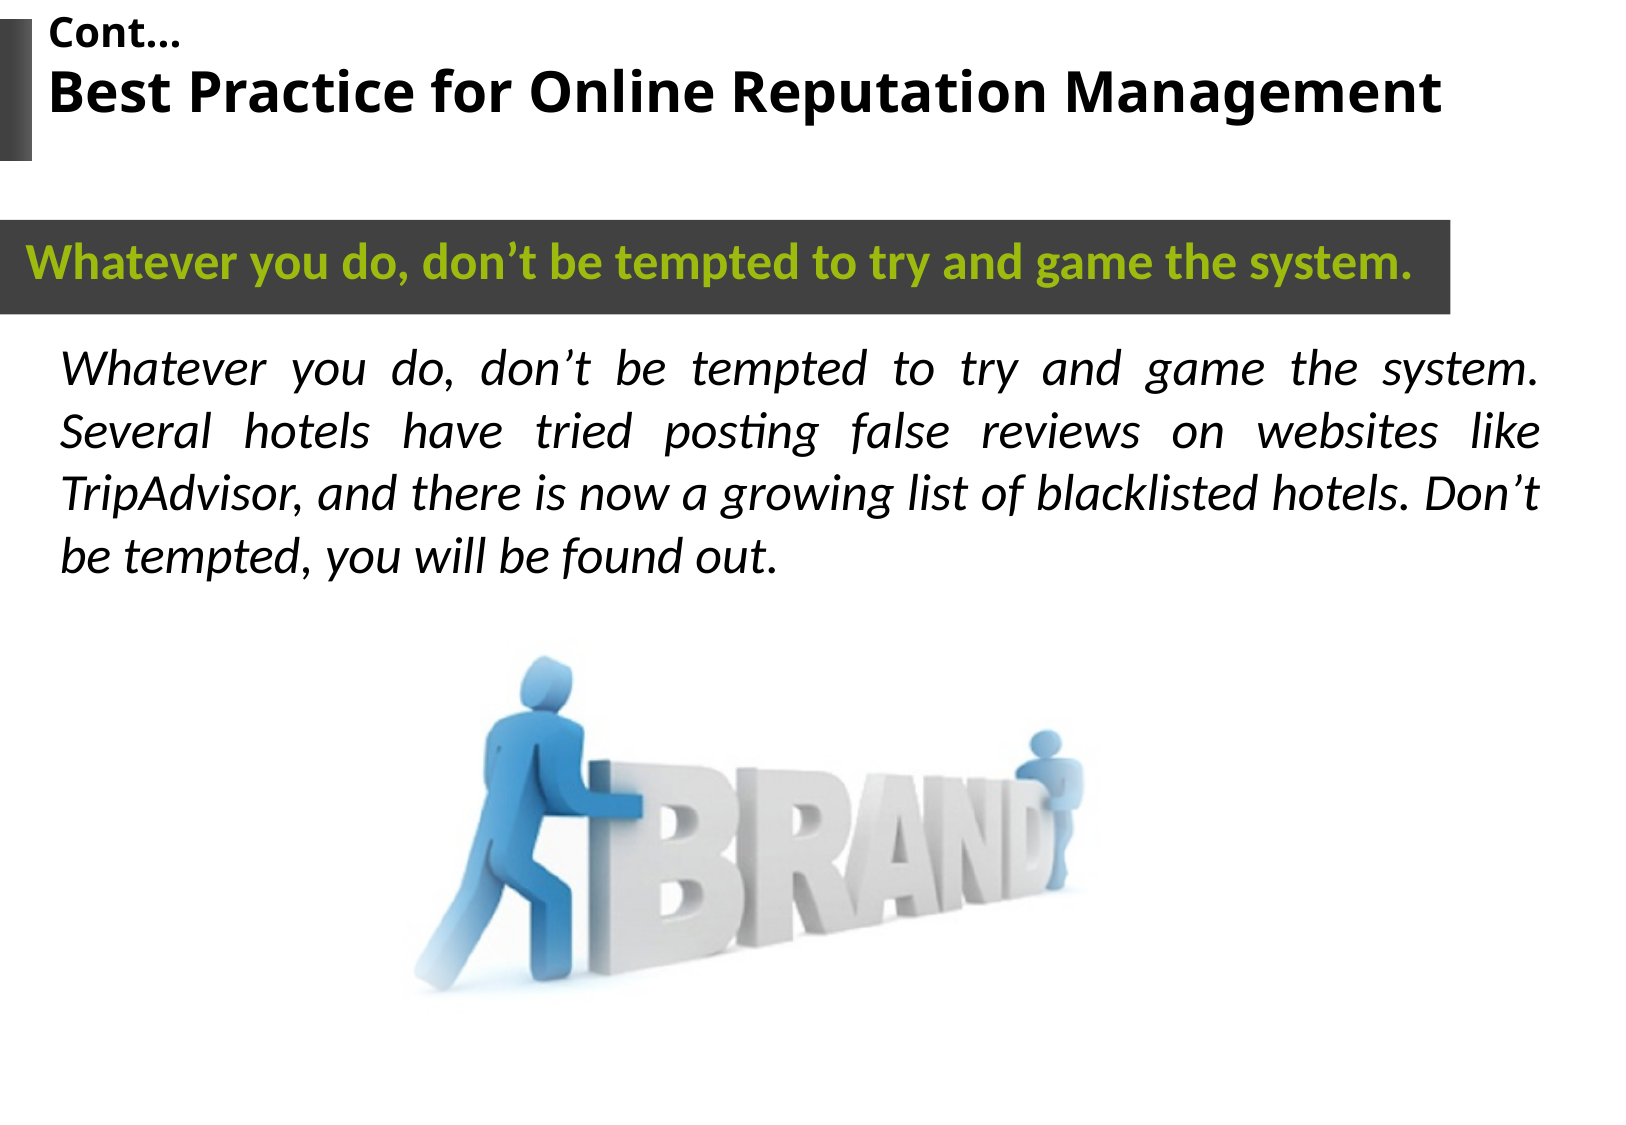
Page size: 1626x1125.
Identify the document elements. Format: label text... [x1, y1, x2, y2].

title Best Practice for Online Reputation Management [32, 19, 1581, 161]
text_box Cont... [32, 0, 210, 67]
text_box Whatever you do, don’t be tempted to try and game the system. [0, 219, 1451, 315]
picture [351, 562, 1157, 1097]
list Whatever you do, don’t be tempted to try and game the system. Several hotels have tried posting false reviews on websites like TripAdvisor, and there is now a growing list of blacklisted hotels. Don’t be tempted, you will be found out. [44, 326, 1557, 625]
